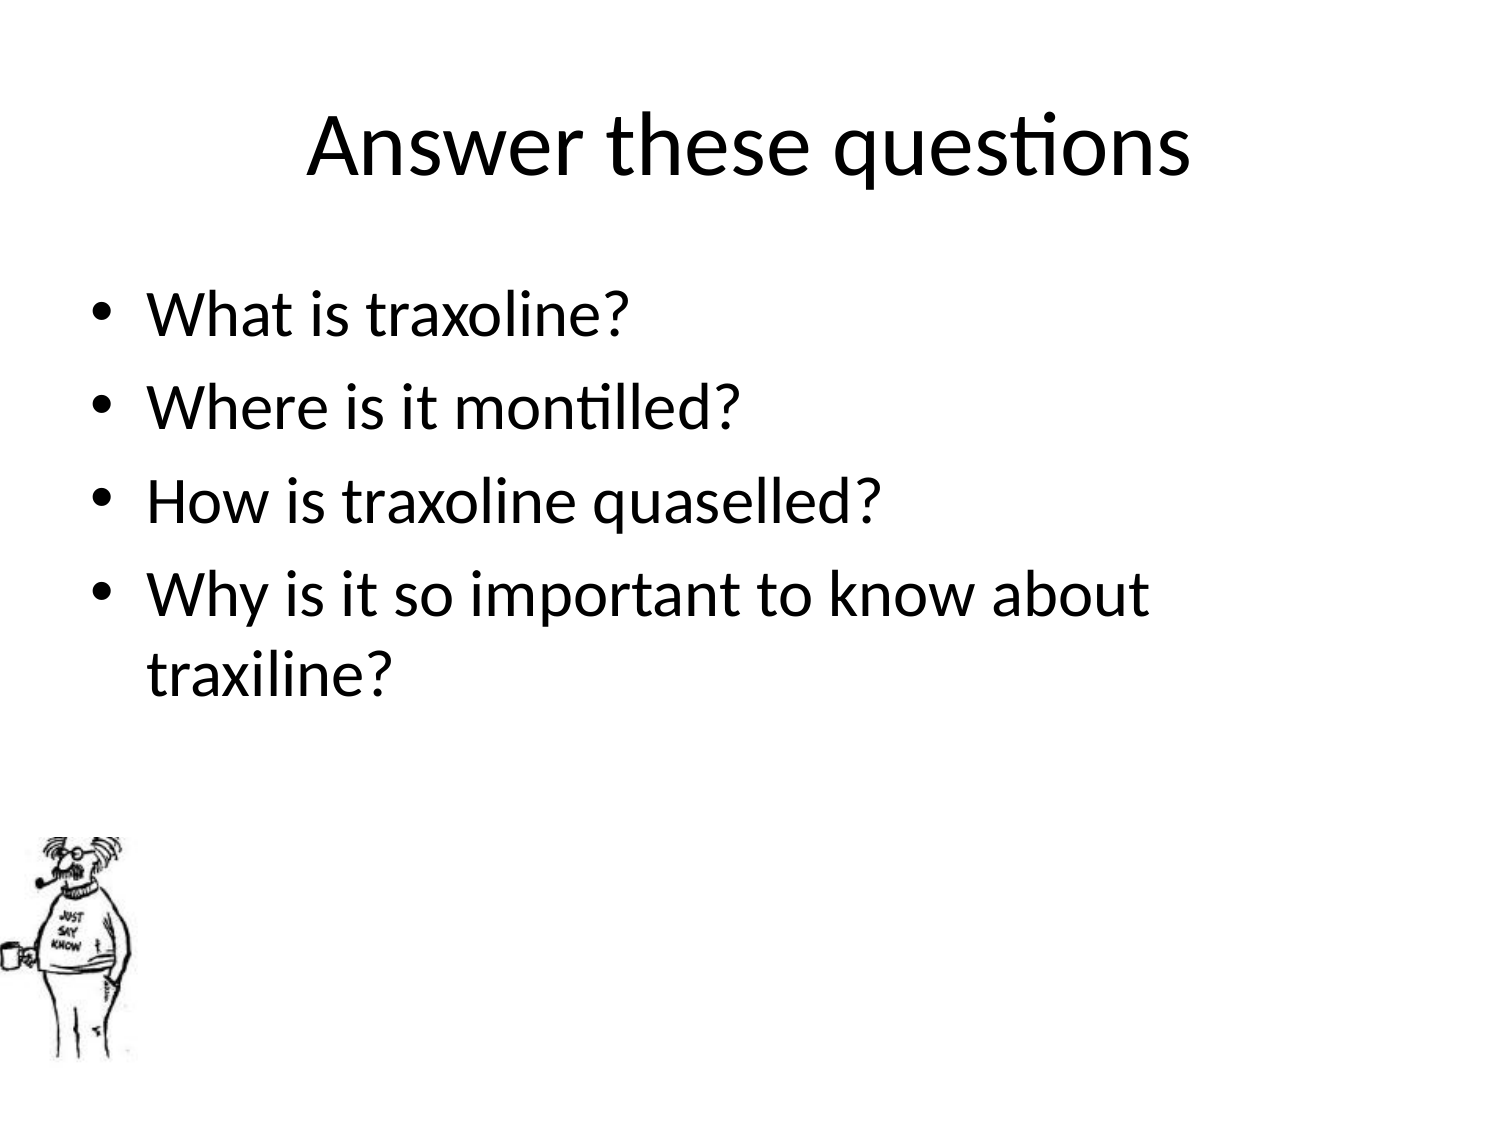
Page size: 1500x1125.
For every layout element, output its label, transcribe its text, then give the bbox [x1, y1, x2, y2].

list What is traxoline? Where is it montilled? How is traxoline quaselled? Why is it so important to know about traxiline? [75, 262, 1425, 1005]
picture [0, 837, 171, 1125]
title Answer these questions [75, 45, 1425, 233]
